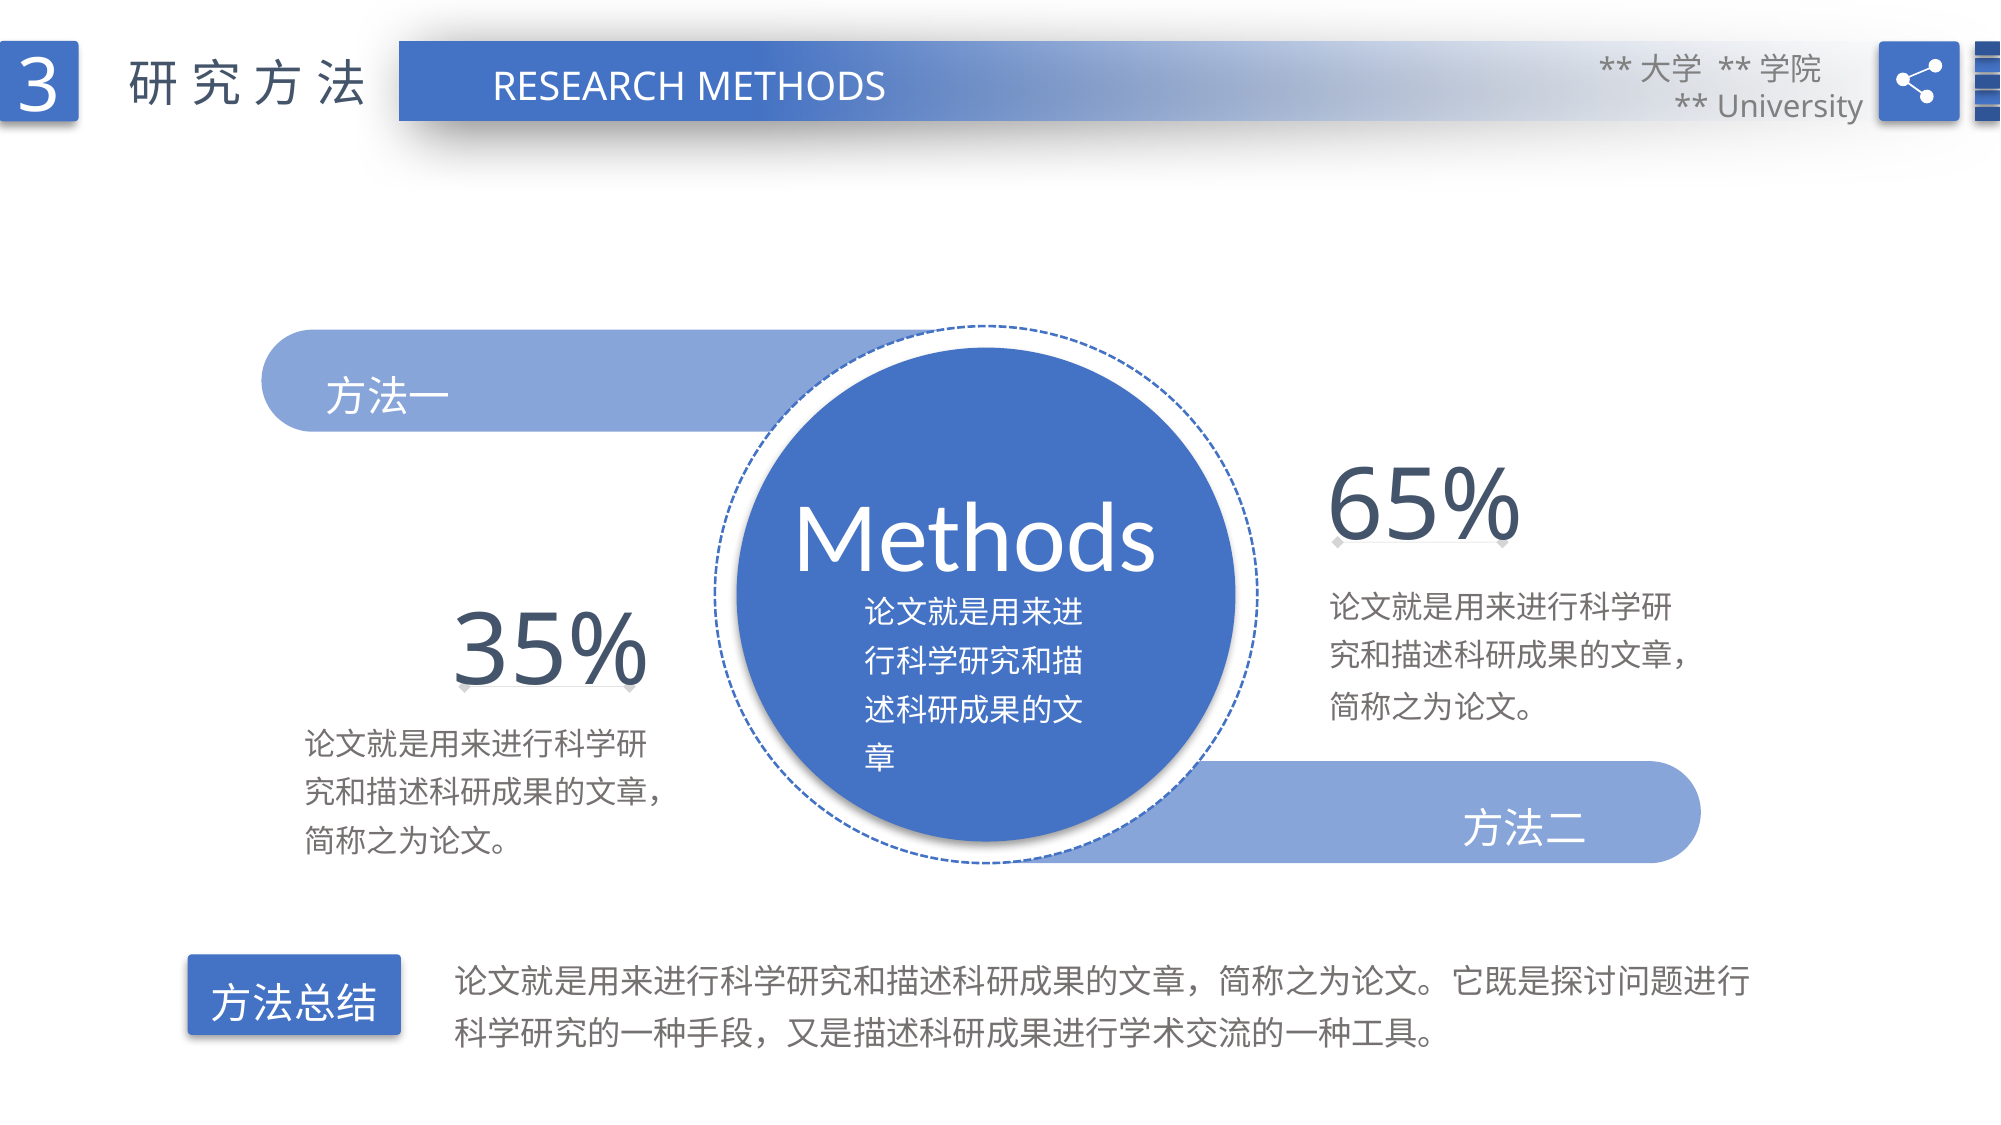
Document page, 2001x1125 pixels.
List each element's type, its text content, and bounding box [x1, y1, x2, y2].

text_box 3 [0, 39, 80, 123]
text_box 论文就是用来进行科学研究和描述科研成果的文章，简称之为论文。 [1314, 568, 1701, 733]
text_box Methods [777, 427, 1211, 599]
text_box [735, 457, 1237, 843]
text_box [260, 328, 939, 433]
text_box [996, 760, 1702, 865]
text_box 方法一 [310, 347, 525, 428]
text_box 论文就是用来进行科学研究和描述科研成果的文章 [849, 546, 1116, 784]
text_box RESEARCH METHODS [476, 53, 902, 116]
text_box [399, 40, 2000, 122]
text_box 方法总结 [186, 953, 403, 1036]
text_box 研究方法 [113, 43, 382, 119]
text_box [1522, 41, 2000, 136]
text_box 论文就是用来进行科学研究和描述科研成果的文章，简称之为论文。它既是探讨问题进行科学研究的一种手段，又是描述科研成果进行学术交流的一种工具。 [439, 941, 1791, 1060]
text_box 35% [437, 540, 666, 712]
text_box 方法二 [1447, 779, 1662, 860]
text_box [801, 346, 1171, 427]
text_box [713, 325, 1259, 865]
text_box 论文就是用来进行科学研究和描述科研成果的文章，简称之为论文。 [289, 705, 676, 867]
text_box 65% [1310, 396, 1539, 568]
